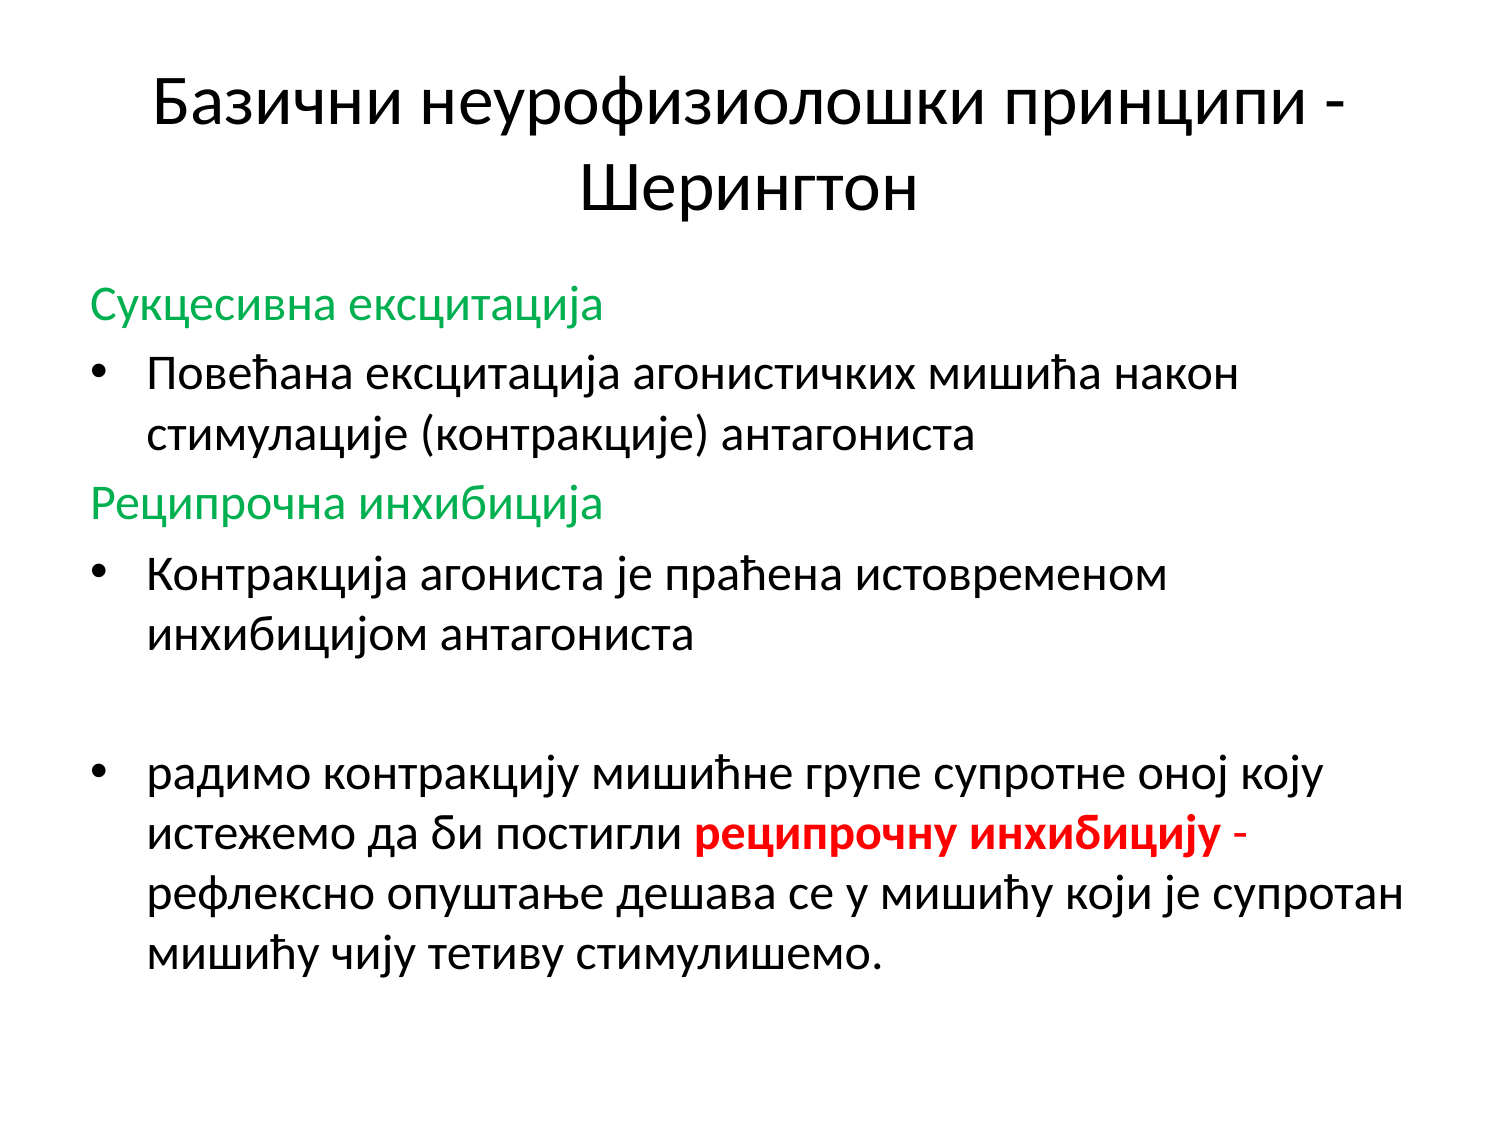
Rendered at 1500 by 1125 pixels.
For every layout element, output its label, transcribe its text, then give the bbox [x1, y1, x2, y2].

list Сукцесивна ексцитација Повећана ексцитација агонистичких мишића након стимулације (контракције) антагониста Реципрочна инхибиција Контракција агониста је праћена истовременом инхибицијом антагониста радимо контракцију мишићне групе супротне оној коју истежемо да би постигли реципрочну инхибицију - рефлексно опуштање дешава се у мишићу који је супротан мишићу чију тетиву стимулишемо. [75, 262, 1425, 1005]
title Базични неурофизиолошки принципи - Шерингтон [75, 45, 1425, 233]
